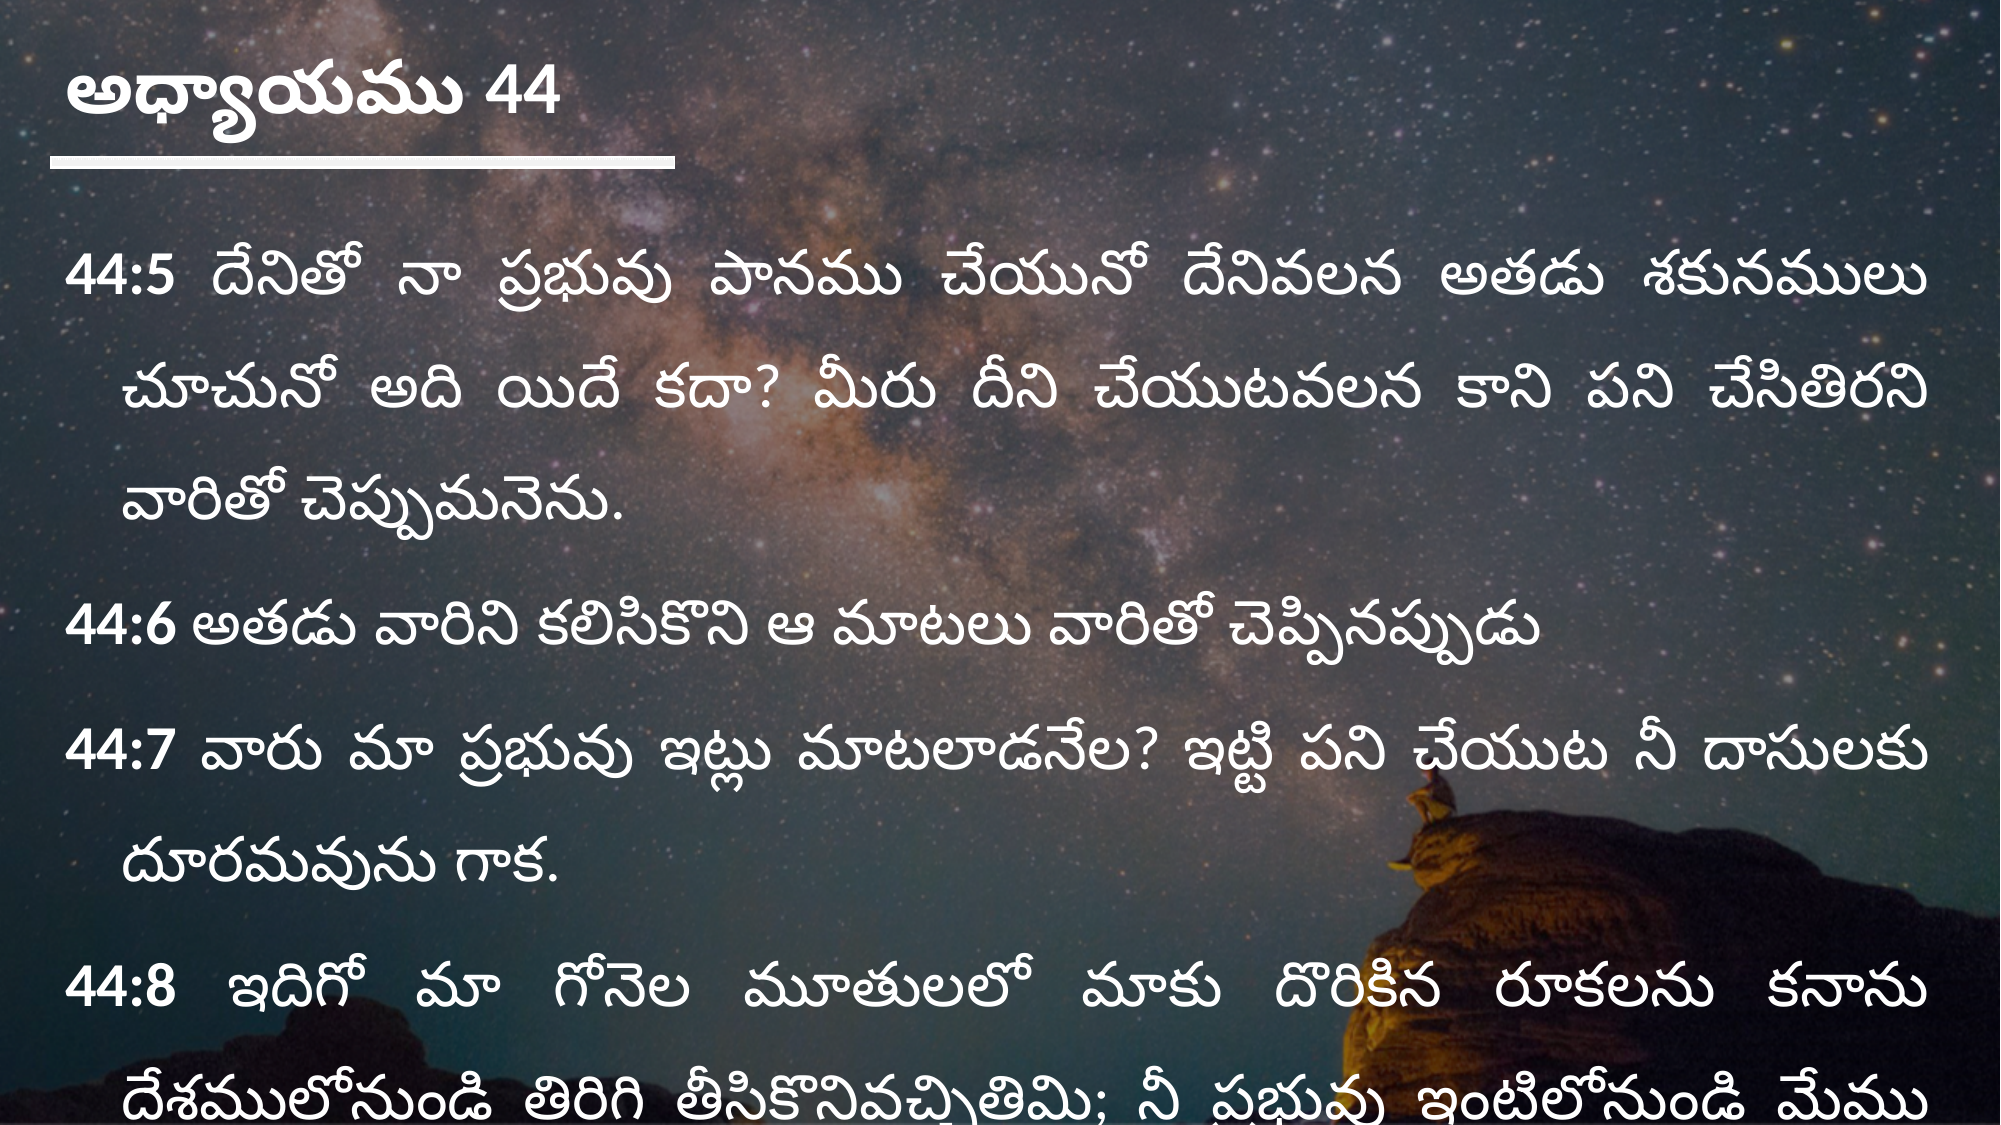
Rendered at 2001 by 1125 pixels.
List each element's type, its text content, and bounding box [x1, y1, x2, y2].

title అధ్యాయము 44 [50, 0, 1925, 167]
list 44:5 దేనితో నా ప్రభువు పానము చేయునో దేనివలన అతడు శకునములు చూచునో అది యిదే కదా? మీరు దీని చేయుటవలన కాని పని చేసితిరని వారితో చెప్పుమనెను. 44:6 అతడు వారిని కలిసికొని ఆ మాటలు వారితో చెప్పినప్పుడు 44:7 వారు మా ప్రభువు ఇట్లు మాటలాడనేల? ఇట్టి పని చేయుట నీ దాసులకు దూరమవును గాక. 44:8 ఇదిగో మా గోనెల మూతులలో మాకు దొరికిన రూకలను కనాను దేశములోనుండి తిరిగి తీసికొనివచ్చితివిు; నీ ప్రభువు ఇంటిలోనుండి మేము వెండినైనను బంగారమునైనను ఎట్లు దొంగిలుదుము? [50, 187, 1946, 1063]
picture [0, 0, 2000, 1125]
